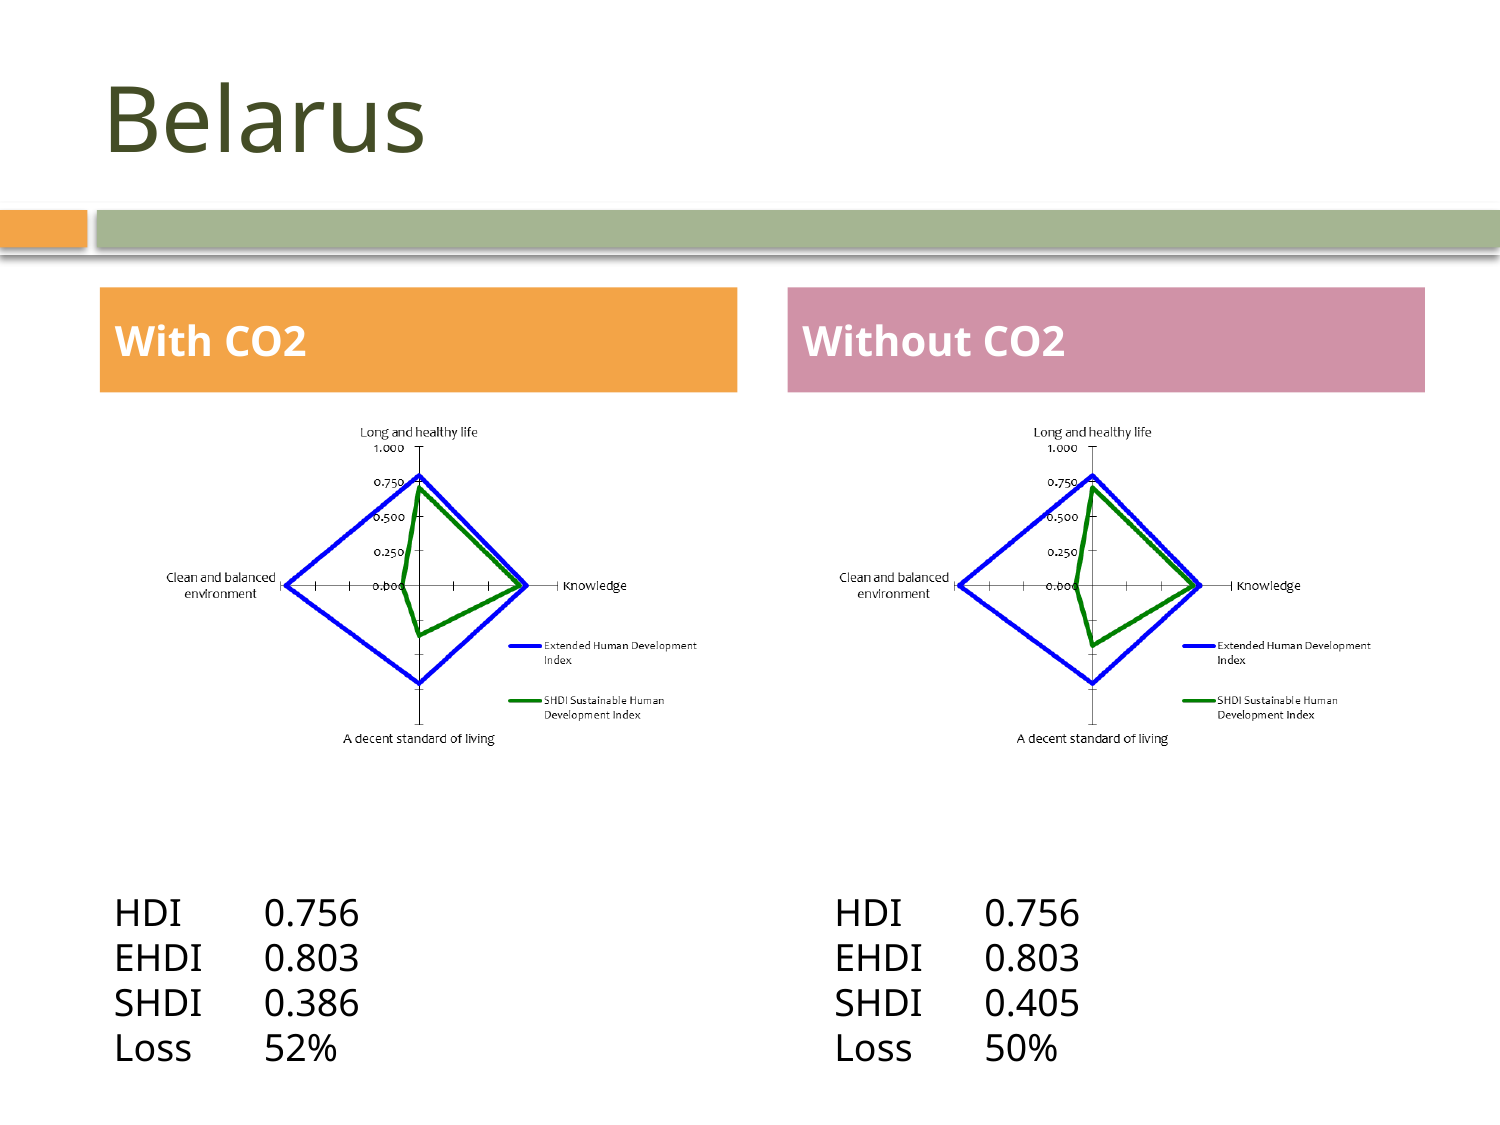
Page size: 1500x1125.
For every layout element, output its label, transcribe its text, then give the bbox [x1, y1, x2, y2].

text_box HDI 0.756 EHDI 0.803 SHDI 0.386 Loss 52% [99, 881, 375, 1122]
text_box HDI 0.756 EHDI 0.803 SHDI 0.405 Loss 50% [819, 881, 1096, 1122]
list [773, 408, 1412, 753]
title Belarus [87, 44, 1425, 188]
list With CO2 [99, 287, 738, 393]
list Without CO2 [787, 287, 1425, 393]
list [100, 408, 739, 753]
